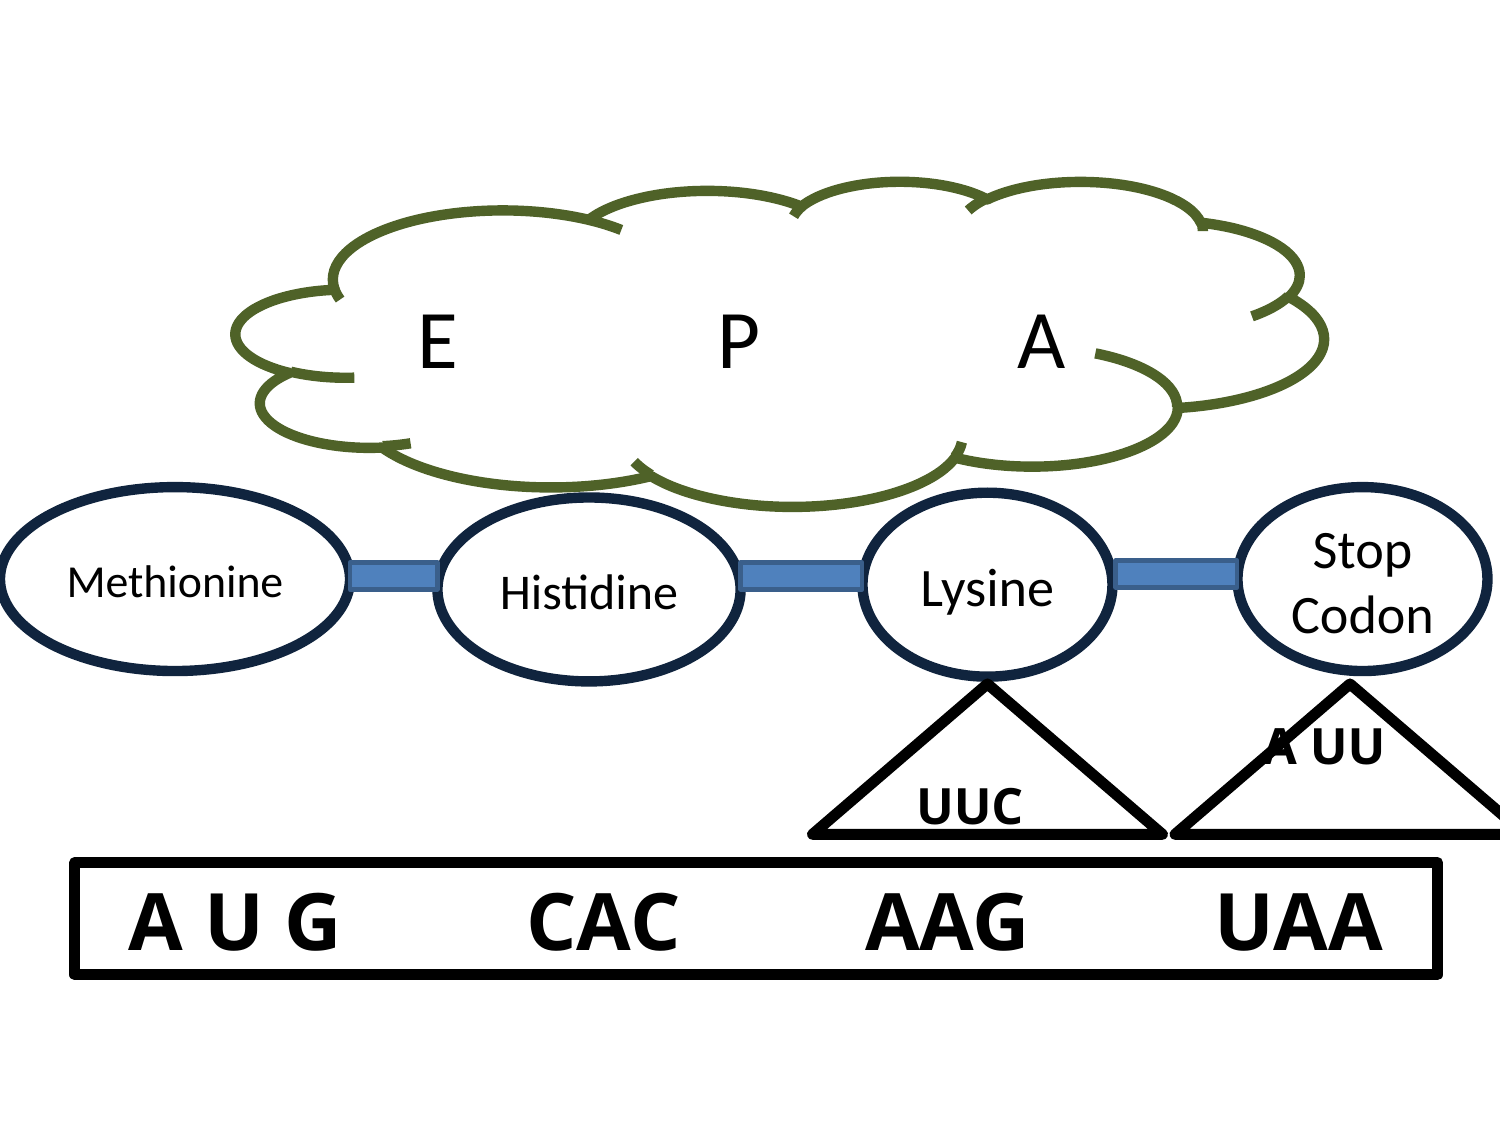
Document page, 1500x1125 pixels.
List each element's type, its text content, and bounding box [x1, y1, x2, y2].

text_box Lysine [860, 490, 1115, 679]
text_box Histidine [435, 495, 743, 684]
text_box [738, 560, 864, 592]
text_box A U G CAC AAG UAA [73, 860, 1439, 977]
text_box Stop Codon [1236, 484, 1490, 674]
text_box [348, 560, 440, 592]
text_box A UU [1173, 682, 1500, 837]
text_box UUC [810, 682, 1165, 837]
text_box [1113, 558, 1239, 590]
text_box E P A [233, 179, 1327, 510]
text_box Methionine [0, 484, 351, 674]
